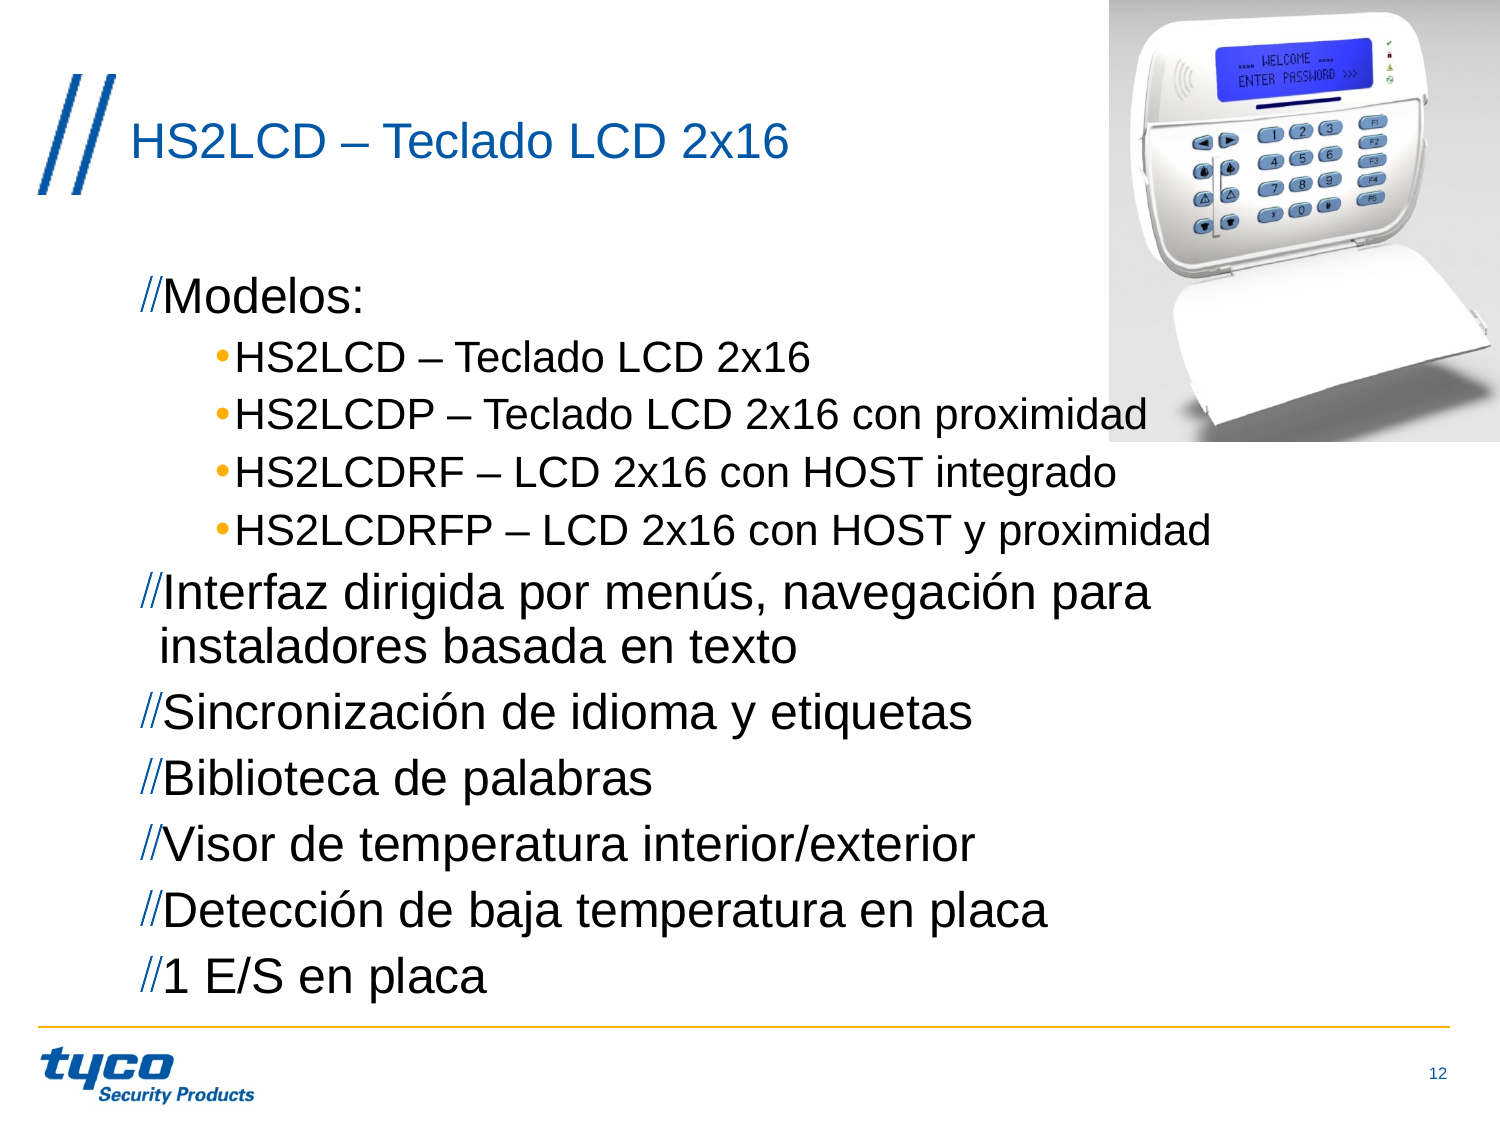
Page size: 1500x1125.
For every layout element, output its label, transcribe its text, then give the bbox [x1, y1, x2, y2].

list Modelos: HS2LCD – Teclado LCD 2x16 HS2LCDP – Teclado LCD 2x16 con proximidad HS2LCDRF – LCD 2x16 con HOST integrado HS2LCDRFP – LCD 2x16 con HOST y proximidad Interfaz dirigida por menús, navegación para instaladores basada en texto Sincronización de idioma y etiquetas Biblioteca de palabras Visor de temperatura interior/exterior Detección de baja temperatura en placa 1 E/S en placa [124, 262, 1426, 976]
title HS2LCD – Teclado LCD 2x16 [115, 44, 1104, 233]
picture [140, 276, 176, 312]
slide_number 12 [1387, 1042, 1463, 1103]
picture [140, 890, 176, 926]
picture [34, 1040, 260, 1107]
picture [37, 74, 115, 195]
picture [140, 572, 176, 608]
picture [1109, 0, 1500, 442]
picture [140, 956, 176, 992]
picture [140, 824, 176, 860]
text_box [97, 1061, 228, 1091]
picture [140, 758, 176, 794]
picture [140, 692, 176, 728]
